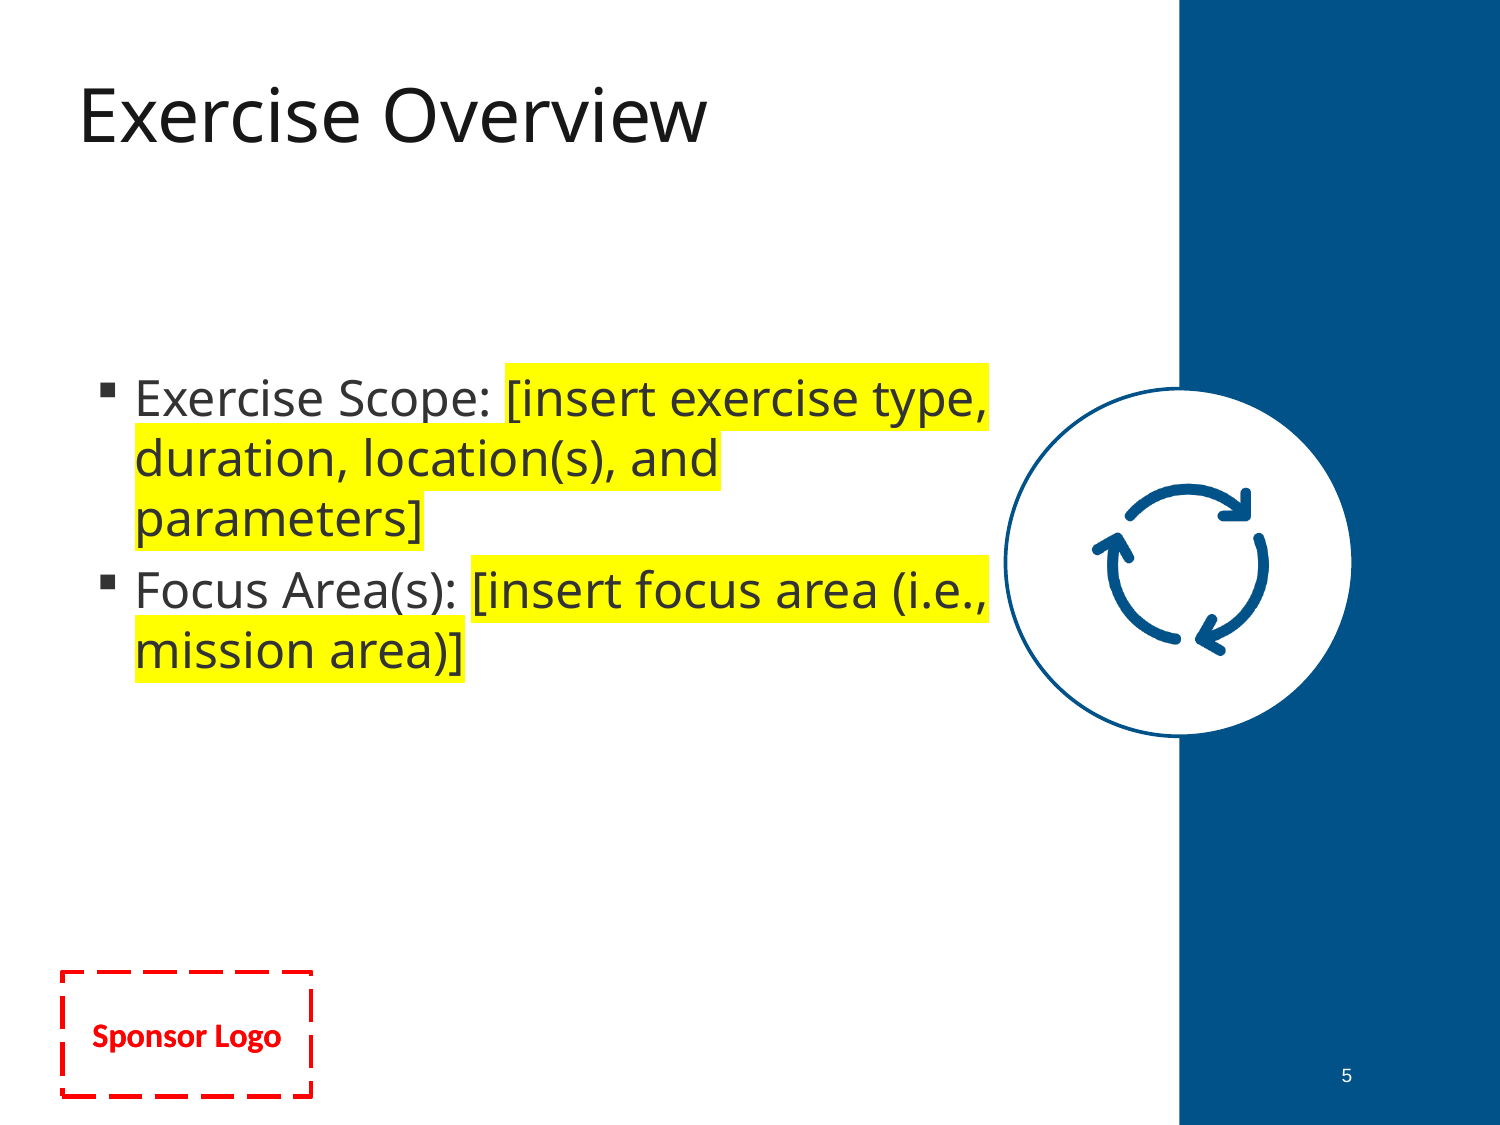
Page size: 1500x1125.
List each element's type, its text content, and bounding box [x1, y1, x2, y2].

title Exercise Overview [62, 31, 982, 195]
slide_number 5 [1242, 1052, 1368, 1098]
picture [1053, 437, 1313, 696]
text_box [1058, 386, 1301, 435]
text_box [1177, 0, 1500, 1125]
list Exercise Scope: [insert exercise type, duration, location(s), and parameters] Focus Area(s): [insert focus area (i.e., mission area)] [81, 251, 1014, 874]
text_box [1317, 452, 1356, 673]
text_box [1076, 705, 1283, 739]
text_box [1003, 445, 1048, 680]
